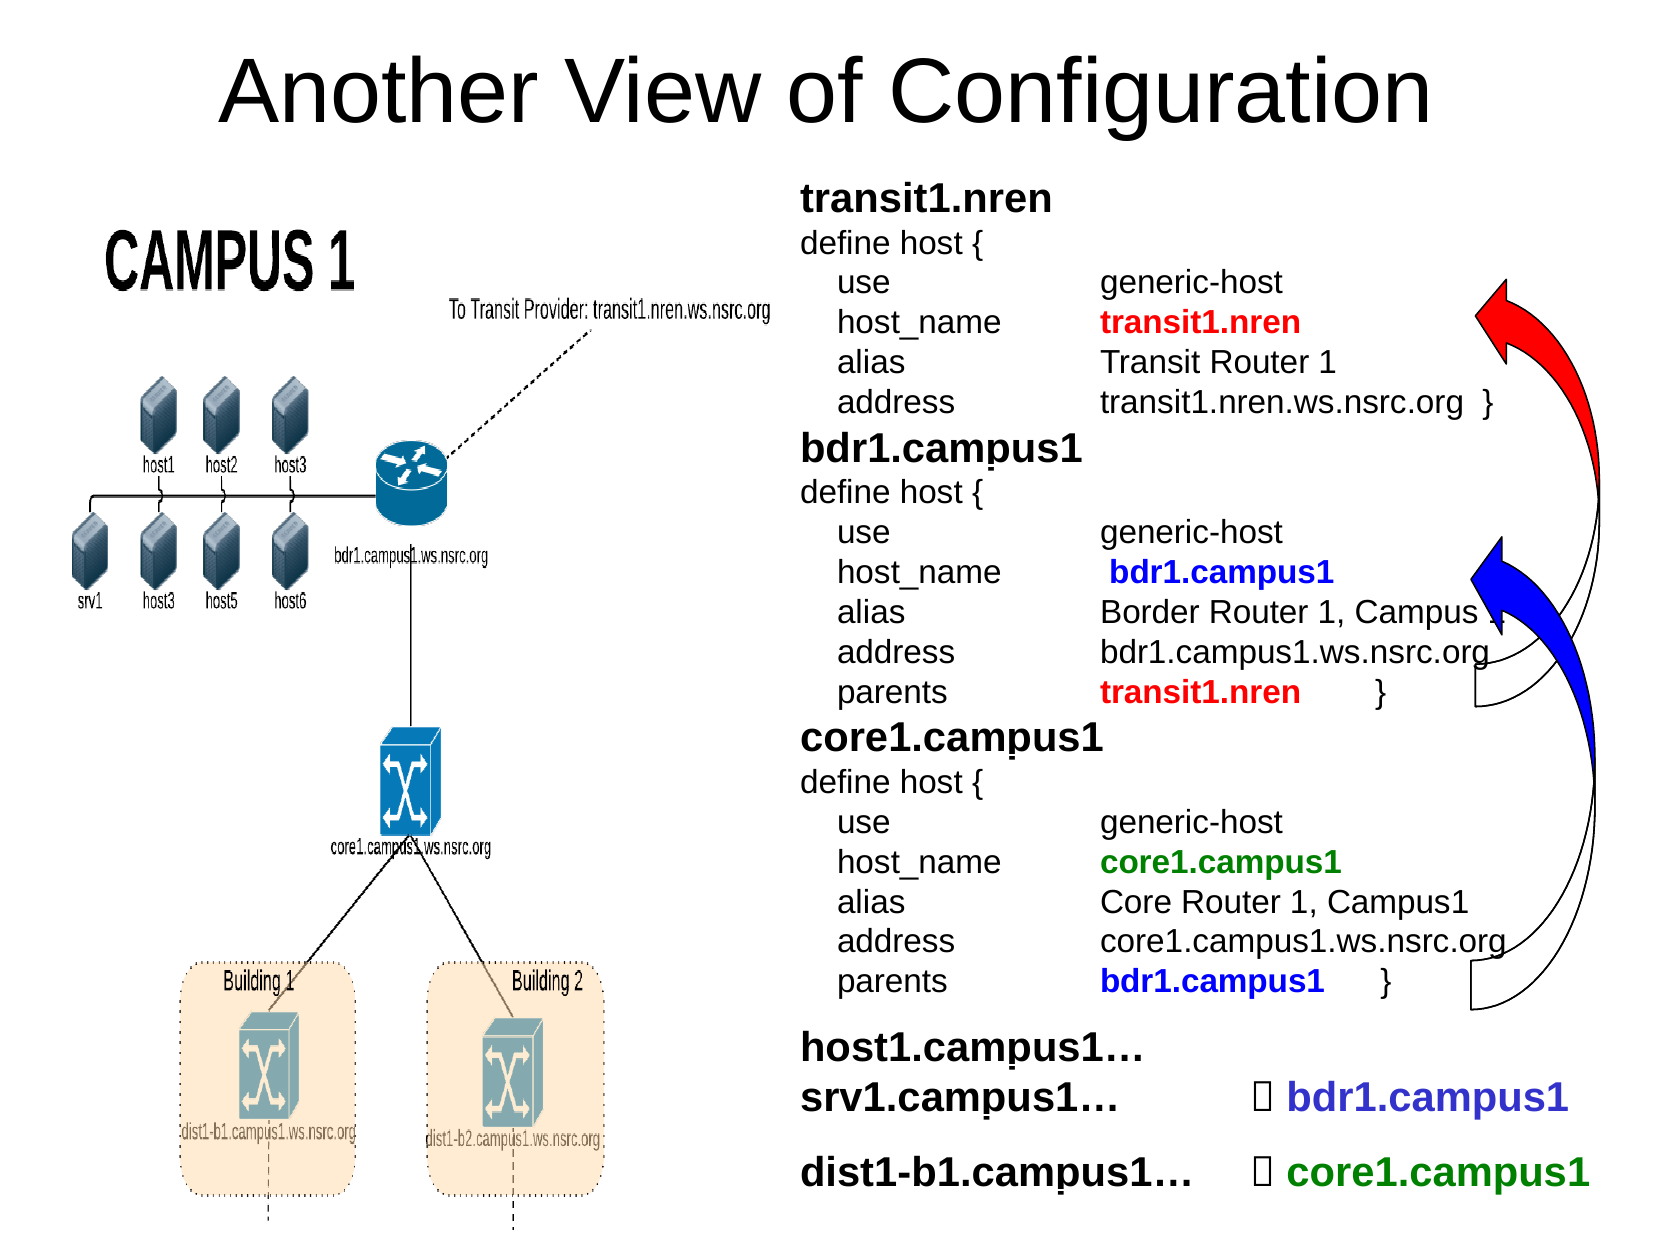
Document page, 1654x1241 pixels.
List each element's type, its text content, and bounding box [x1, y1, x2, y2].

text_box [1475, 279, 1600, 638]
picture [32, 162, 781, 1241]
text_box [1470, 536, 1595, 1010]
text_box transit1.nren define host { use generic-host host_name transit1.nren alias Transit Router 1 address transit1.nren.ws.nsrc.org } bdr1.campus1 define host { use generic-host host_name bdr1.campus1 alias Border Router 1, Campus 1 address bdr1.campus1.ws.nsrc.org parents transit1.nren } core1.campus1 define host { use generic-host host_name core1.campus1 alias Core Router 1, Campus1 address core1.campus1.ws.nsrc.org parents bdr1.campus1 } host1.campus1… srv1.campus1…  bdr1.campus1 dist1-b1.campus1…  core1.campus1 [785, 163, 1638, 1212]
text_box Another View of Configuration [82, 33, 1571, 138]
